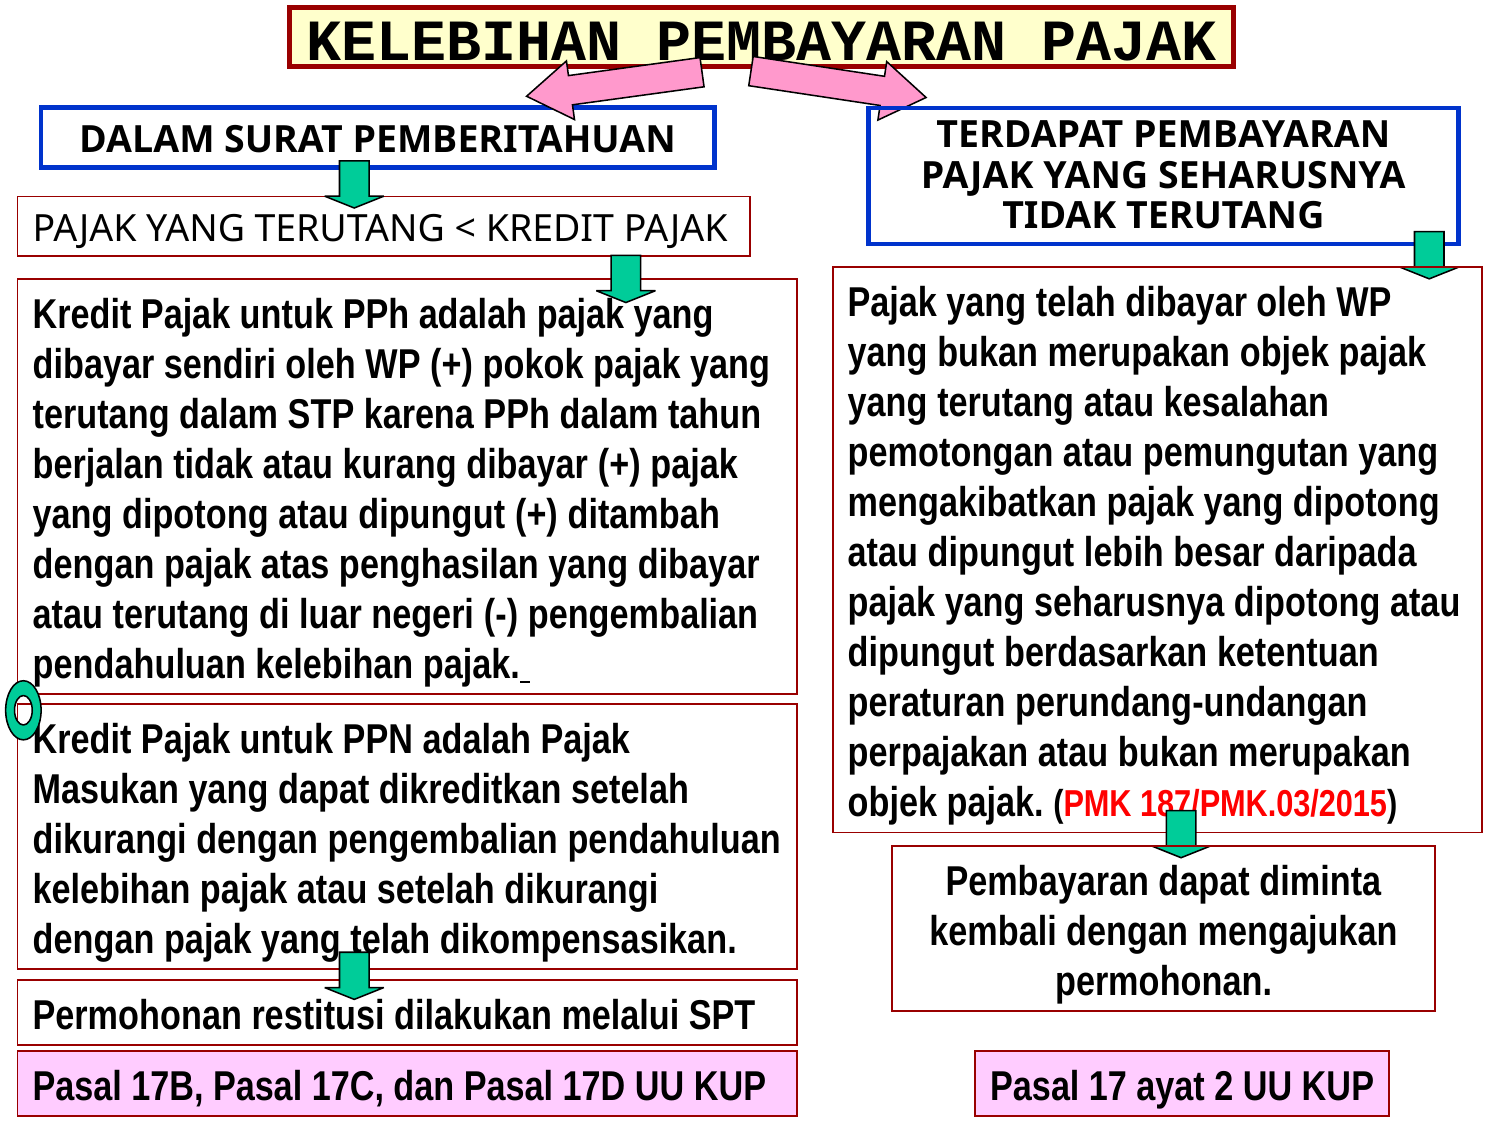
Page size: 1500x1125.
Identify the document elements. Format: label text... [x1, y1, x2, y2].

text_box [748, 56, 927, 107]
text_box Pasal 17 ayat 2 UU KUP [975, 1051, 1390, 1117]
text_box Kredit Pajak untuk PPh adalah pajak yang dibayar sendiri oleh WP (+) pokok pajak yang terutang dalam STP karena PPh dalam tahun berjalan tidak atau kurang dibayar (+) pajak yang dipotong atau dipungut (+) ditambah dengan pajak atas penghasilan yang dibayar atau terutang di luar negeri (-) pengembalian pendahuluan kelebihan pajak. [17, 278, 798, 694]
text_box TERDAPAT PEMBAYARAN PAJAK YANG SEHARUSNYA TIDAK TERUTANG [868, 107, 1459, 245]
text_box [1151, 810, 1211, 846]
text_box DALAM SURAT PEMBERITAHUAN [41, 107, 715, 168]
text_box [324, 952, 384, 1000]
text_box [596, 255, 656, 303]
text_box [1414, 231, 1445, 267]
title KELEBIHAN PEMBAYARAN PAJAK [289, 6, 1235, 67]
text_box Kredit Pajak untuk PPN adalah Pajak Masukan yang dapat dikreditkan setelah dikurangi dengan pengembalian pendahuluan kelebihan pajak atau setelah dikurangi dengan pajak yang telah dikompensasikan. [17, 704, 798, 970]
text_box Pasal 17B, Pasal 17C, dan Pasal 17D UU KUP [17, 1051, 798, 1117]
text_box [5, 680, 42, 740]
text_box [324, 160, 384, 208]
text_box Pembayaran dapat diminta kembali dengan mengajukan permohonan. [891, 846, 1436, 1012]
text_box Pajak yang telah dibayar oleh WP yang bukan merupakan objek pajak yang terutang atau kesalahan pemotongan atau pemungutan yang mengakibatkan pajak yang dipotong atau dipungut lebih besar daripada pajak yang seharusnya dipotong atau dipungut berdasarkan ketentuan peraturan perundang-undangan perpajakan atau bukan merupakan objek pajak. (PMK 187/PMK.03/2015) [832, 267, 1483, 833]
text_box Permohonan restitusi dilakukan melalui SPT [17, 980, 798, 1046]
text_box PAJAK YANG TERUTANG < KREDIT PAJAK [17, 196, 750, 257]
text_box [526, 57, 705, 120]
